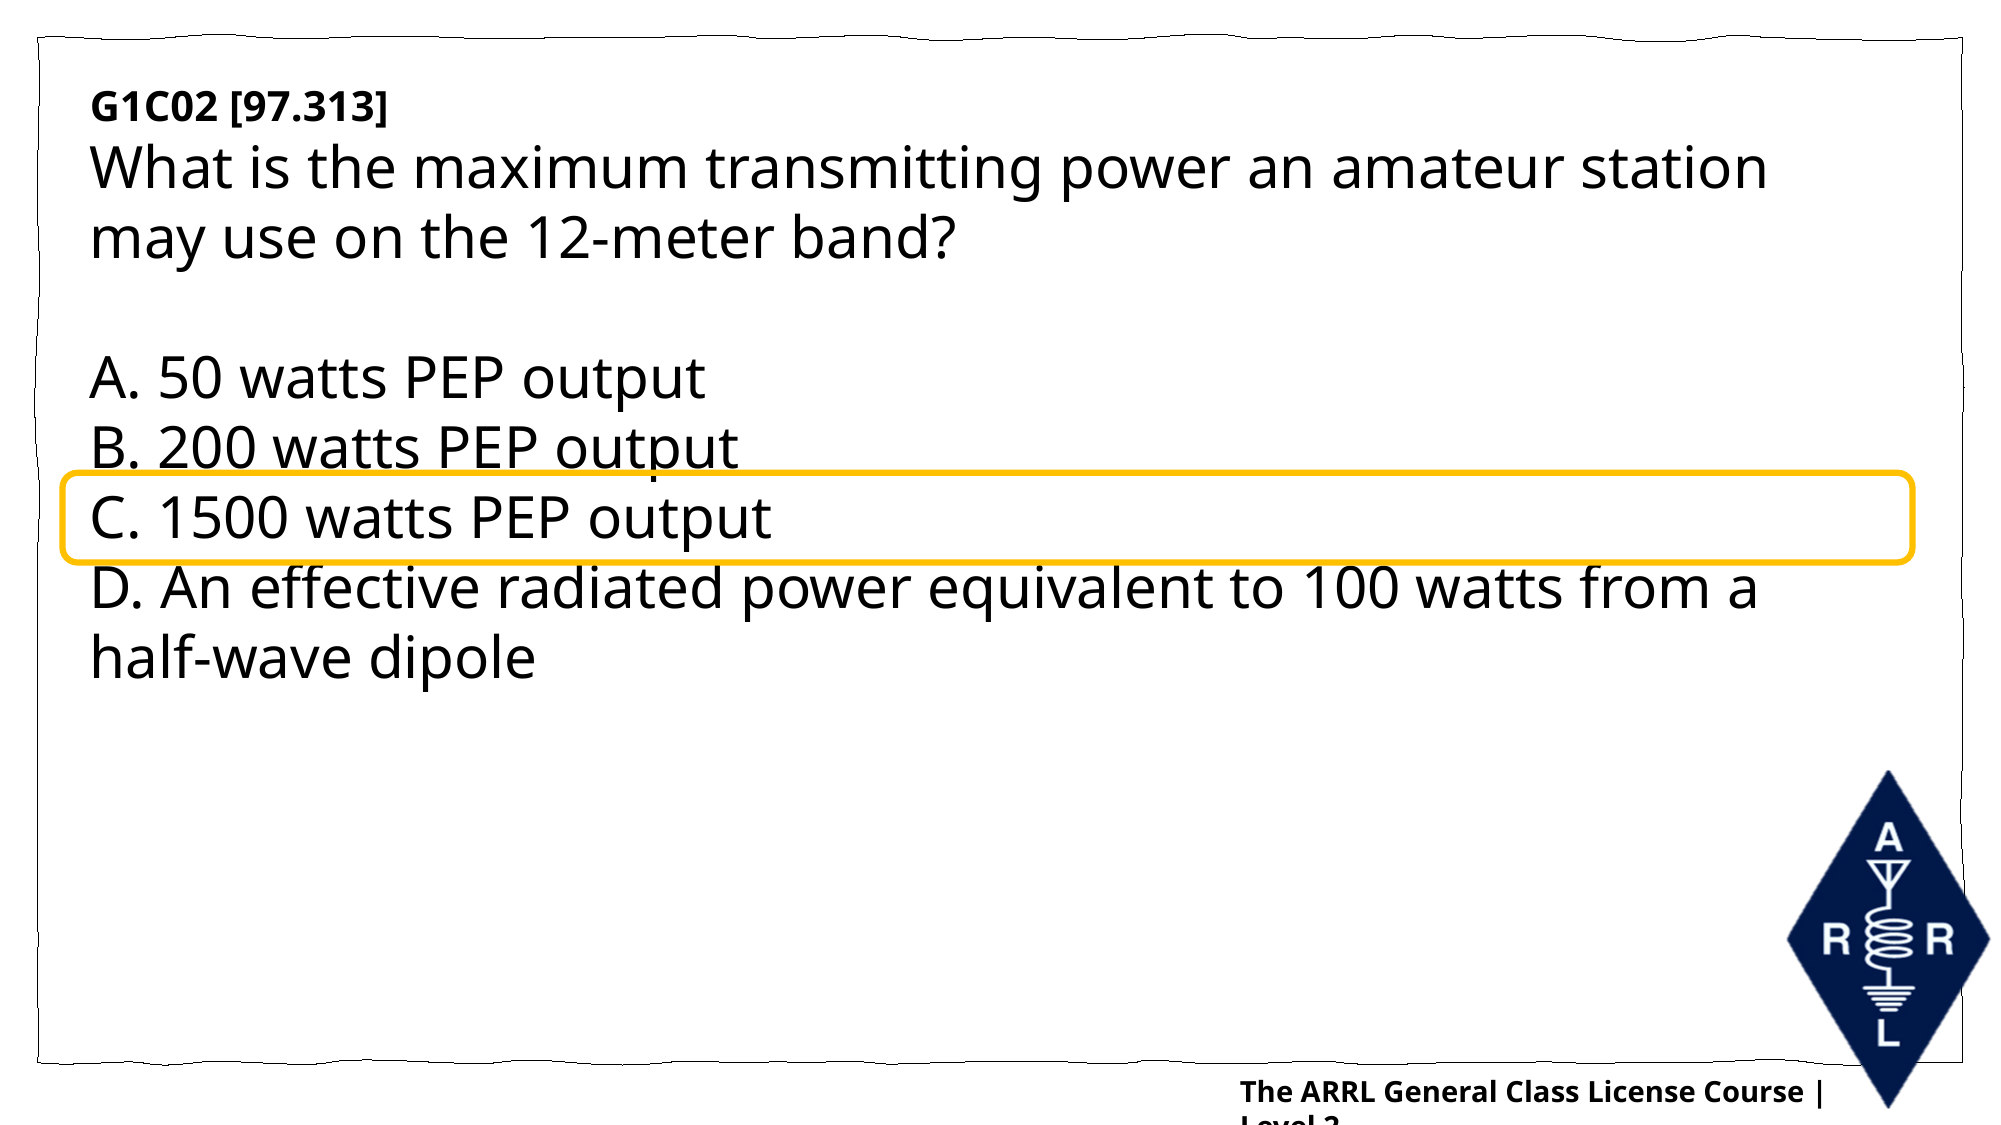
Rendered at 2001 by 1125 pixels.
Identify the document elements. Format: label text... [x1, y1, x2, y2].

picture [1773, 752, 1999, 1125]
text_box G1C02 [97.313] What is the maximum transmitting power an amateur station may use on the 12-meter band? A. 50 watts PEP output B. 200 watts PEP output C. 1500 watts PEP output D. An effective radiated power equivalent to 100 watts from a half-wave dipole [75, 564, 1850, 698]
text_box G1C02 [97.313] What is the maximum transmitting power an amateur station may use on the 12-meter band? A. 50 watts PEP output B. 200 watts PEP output C. 1500 watts PEP output D. An effective radiated power equivalent to 100 watts from a half-wave dipole [75, 72, 1850, 471]
text_box [61, 471, 1914, 564]
